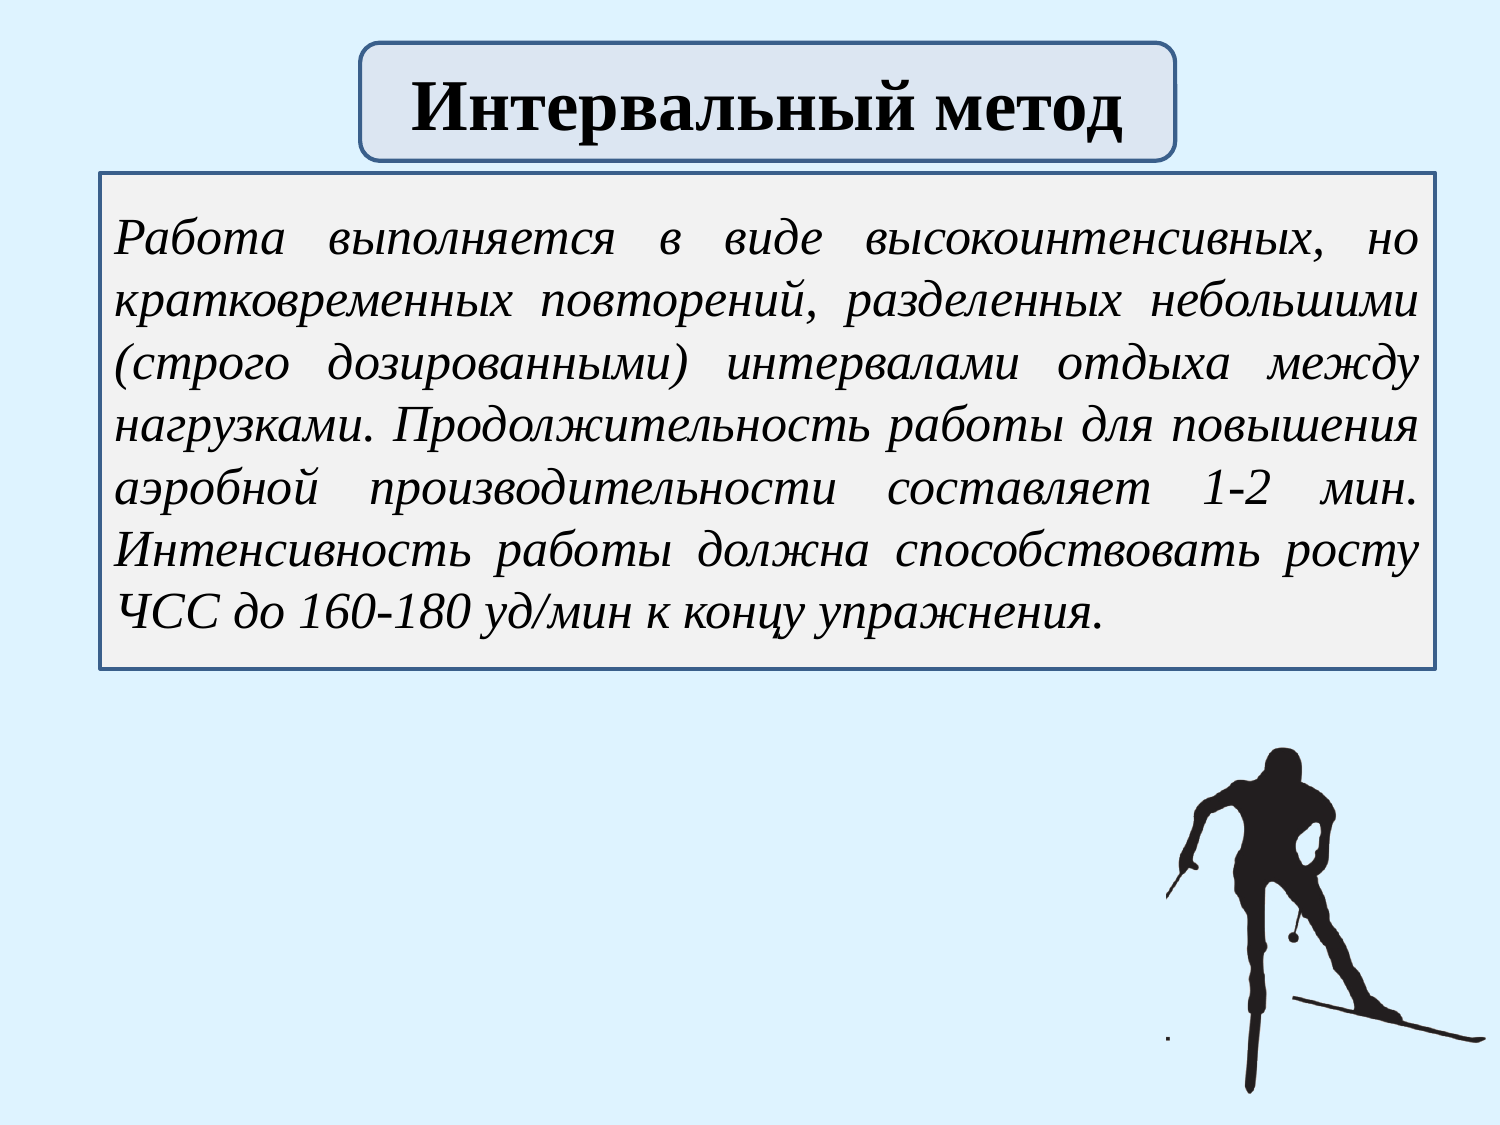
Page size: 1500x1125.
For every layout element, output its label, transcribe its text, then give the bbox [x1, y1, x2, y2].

text_box Работа выполняется в виде высокоинтенсивных, но кратковременных повторений, разделенных небольшими (строго дозированными) интервалами отдыха между нагрузками. Продолжительность работы для повышения аэробной производительности составляет 1-2 мин. Интенсивность работы должна способствовать росту ЧСС до 160-180 уд/мин к концу упражнения. [98, 171, 1437, 671]
picture [1009, 715, 1500, 1125]
text_box Интервальный метод [358, 40, 1178, 163]
